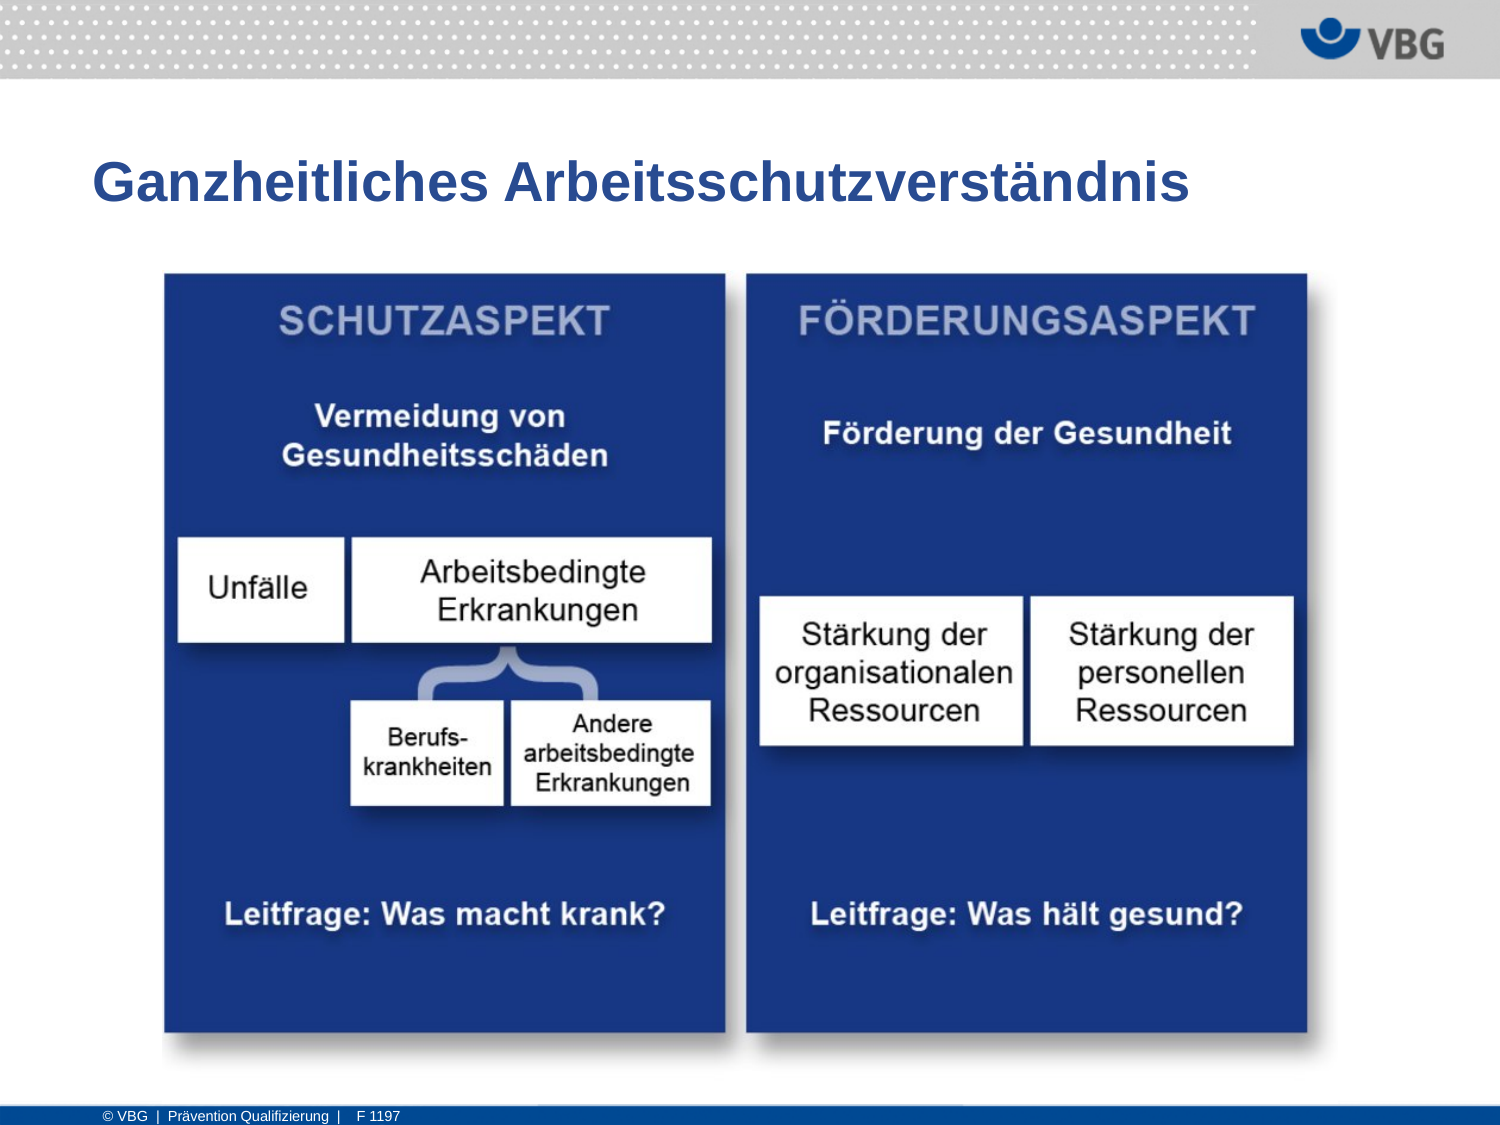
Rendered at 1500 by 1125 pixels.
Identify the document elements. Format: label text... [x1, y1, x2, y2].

picture [0, 0, 1500, 1125]
title Ganzheitliches Arbeitsschutzverständnis [92, 112, 1410, 254]
list F 1197 [356, 1108, 547, 1125]
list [162, 270, 1338, 1104]
